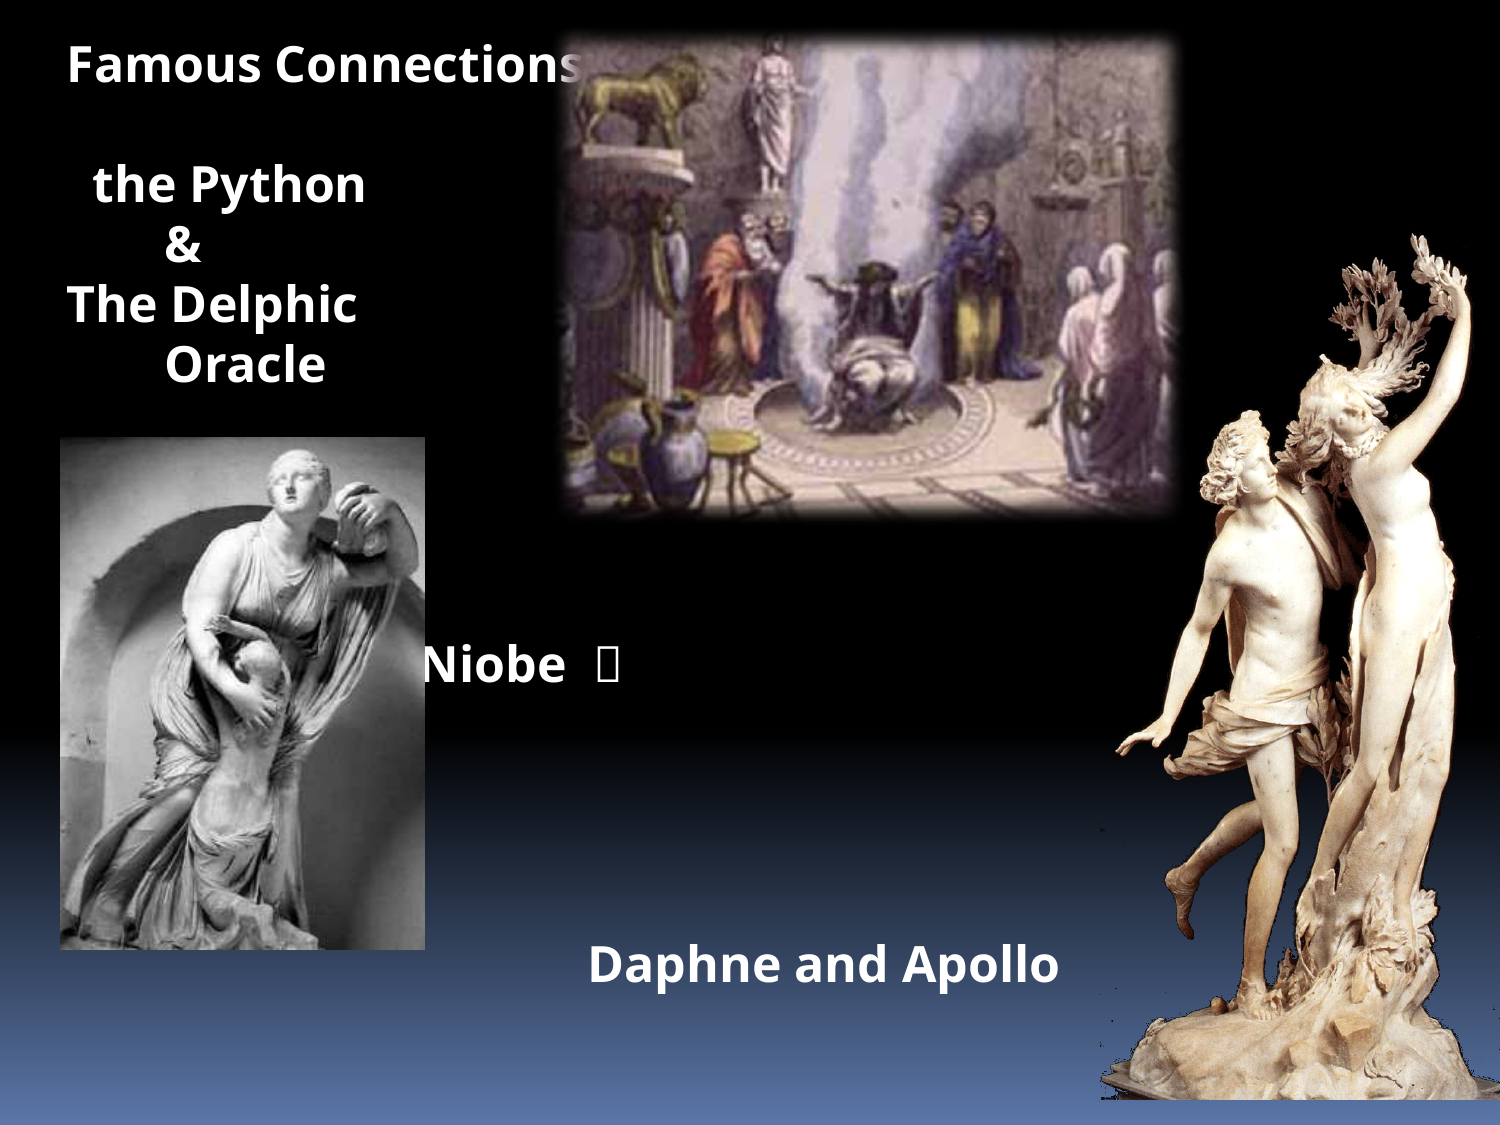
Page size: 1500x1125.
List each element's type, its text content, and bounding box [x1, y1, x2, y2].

text_box Famous Connections: the Python & The Delphic Oracle Niobe  Daphne and Apollo [0, 24, 1094, 1000]
picture [549, 24, 1188, 526]
picture [60, 436, 426, 951]
picture [1099, 211, 1500, 1101]
